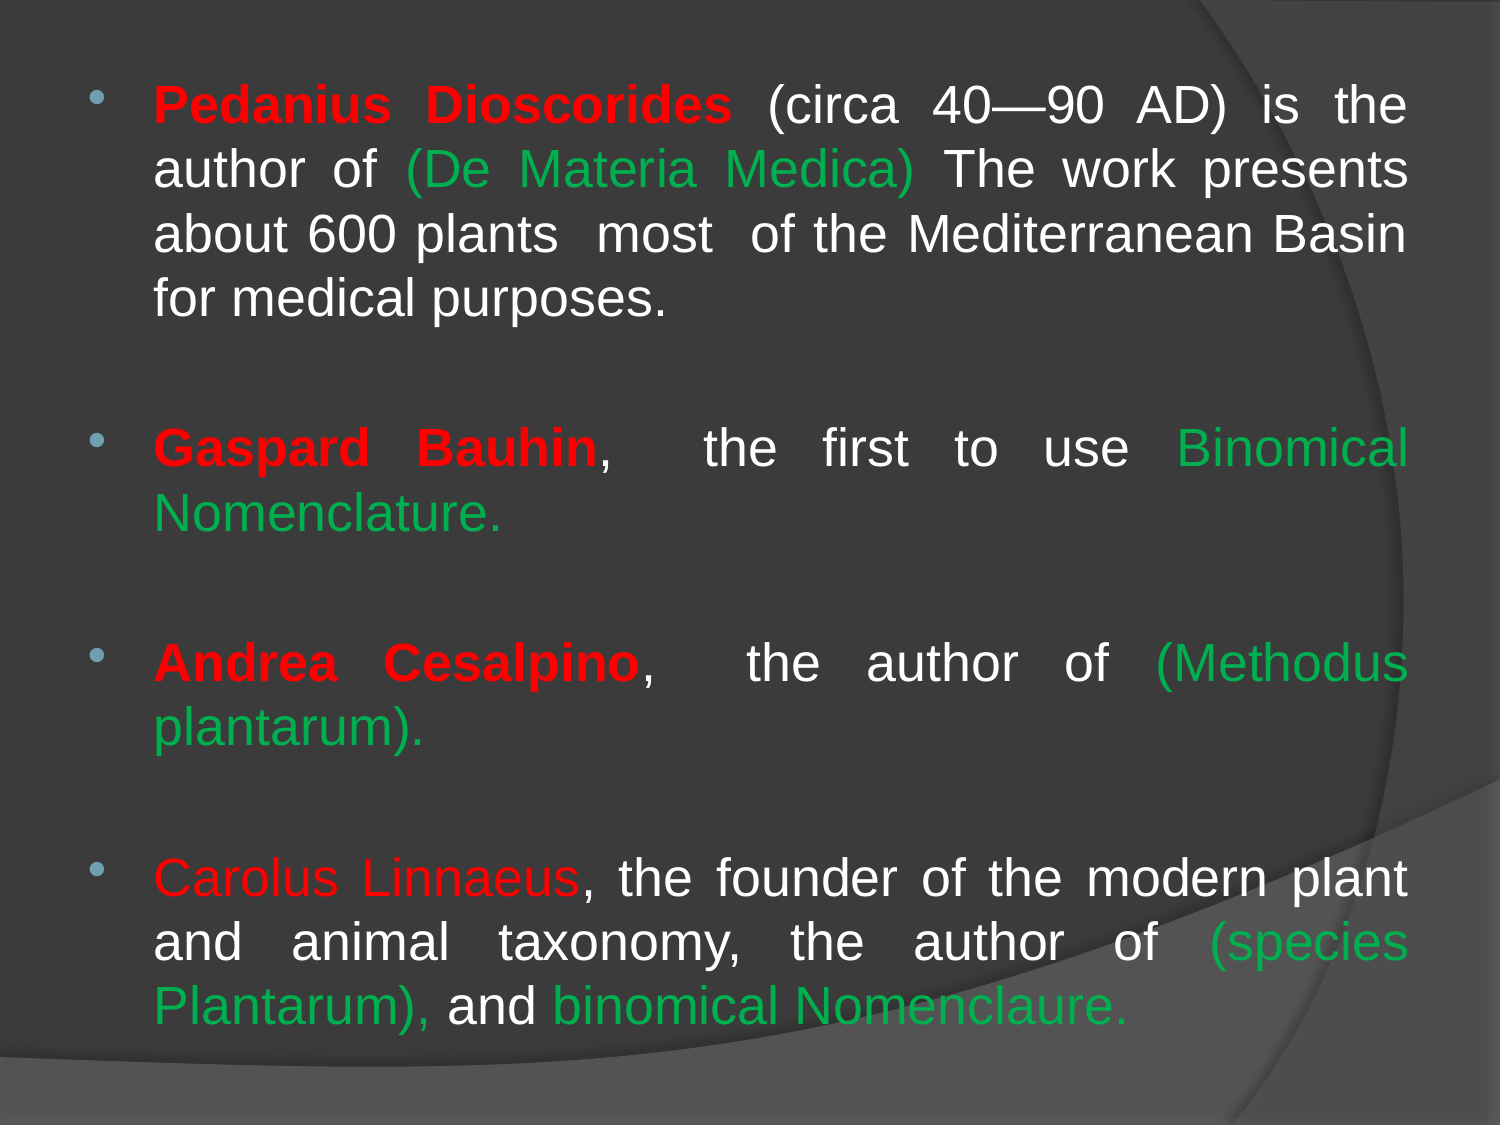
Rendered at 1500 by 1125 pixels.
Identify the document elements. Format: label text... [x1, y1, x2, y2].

list Pedanius Dioscorides (circa 40—90 AD) is the author of (De Materia Medica) The work presents about 600 plants most of the Mediterranean Basin for medical purposes. Gaspard Bauhin, the first to use Binomical Nomenclature. Andrea Cesalpino, the author of (Methodus plantarum). Carolus Linnaeus, the founder of the modern plant and animal taxonomy, the author of (species Plantarum), and binomical Nomenclaure. [75, 62, 1425, 1050]
